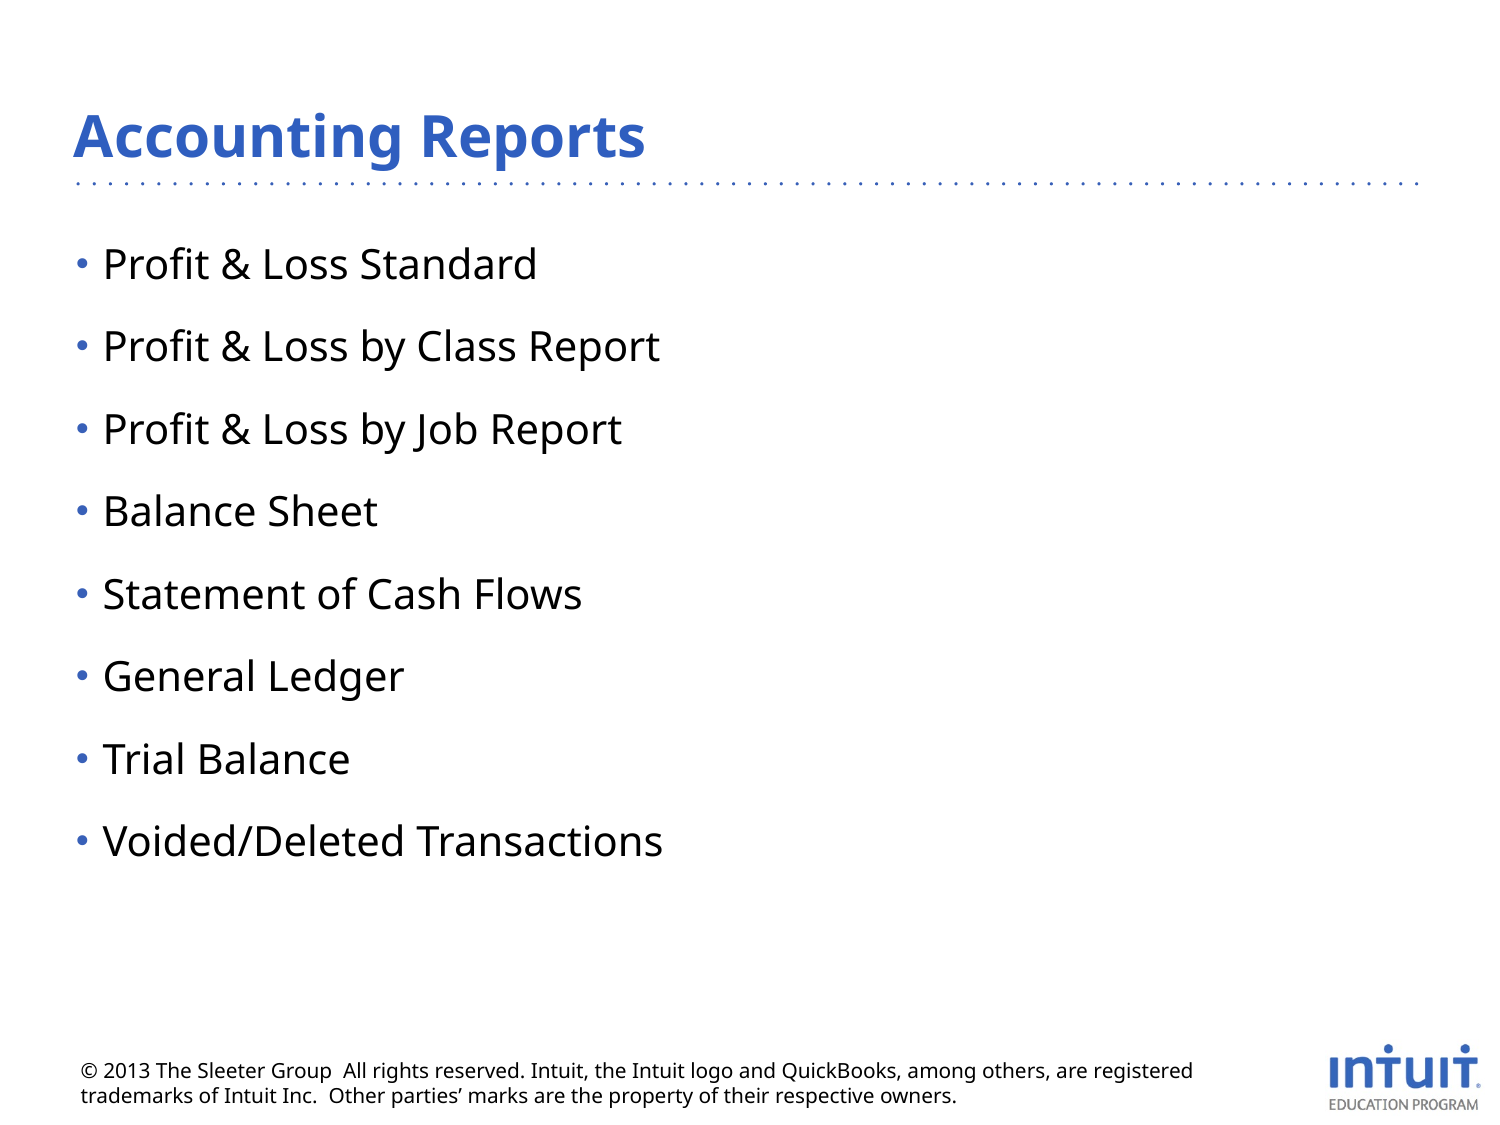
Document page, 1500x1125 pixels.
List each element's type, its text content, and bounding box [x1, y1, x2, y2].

picture [1325, 1039, 1485, 1116]
list Profit & Loss Standard Profit & Loss by Class Report Profit & Loss by Job Report Balance Sheet Statement of Cash Flows General Ledger Trial Balance Voided/Deleted Transactions [75, 235, 1424, 1012]
title Accounting Reports [73, 62, 1424, 169]
